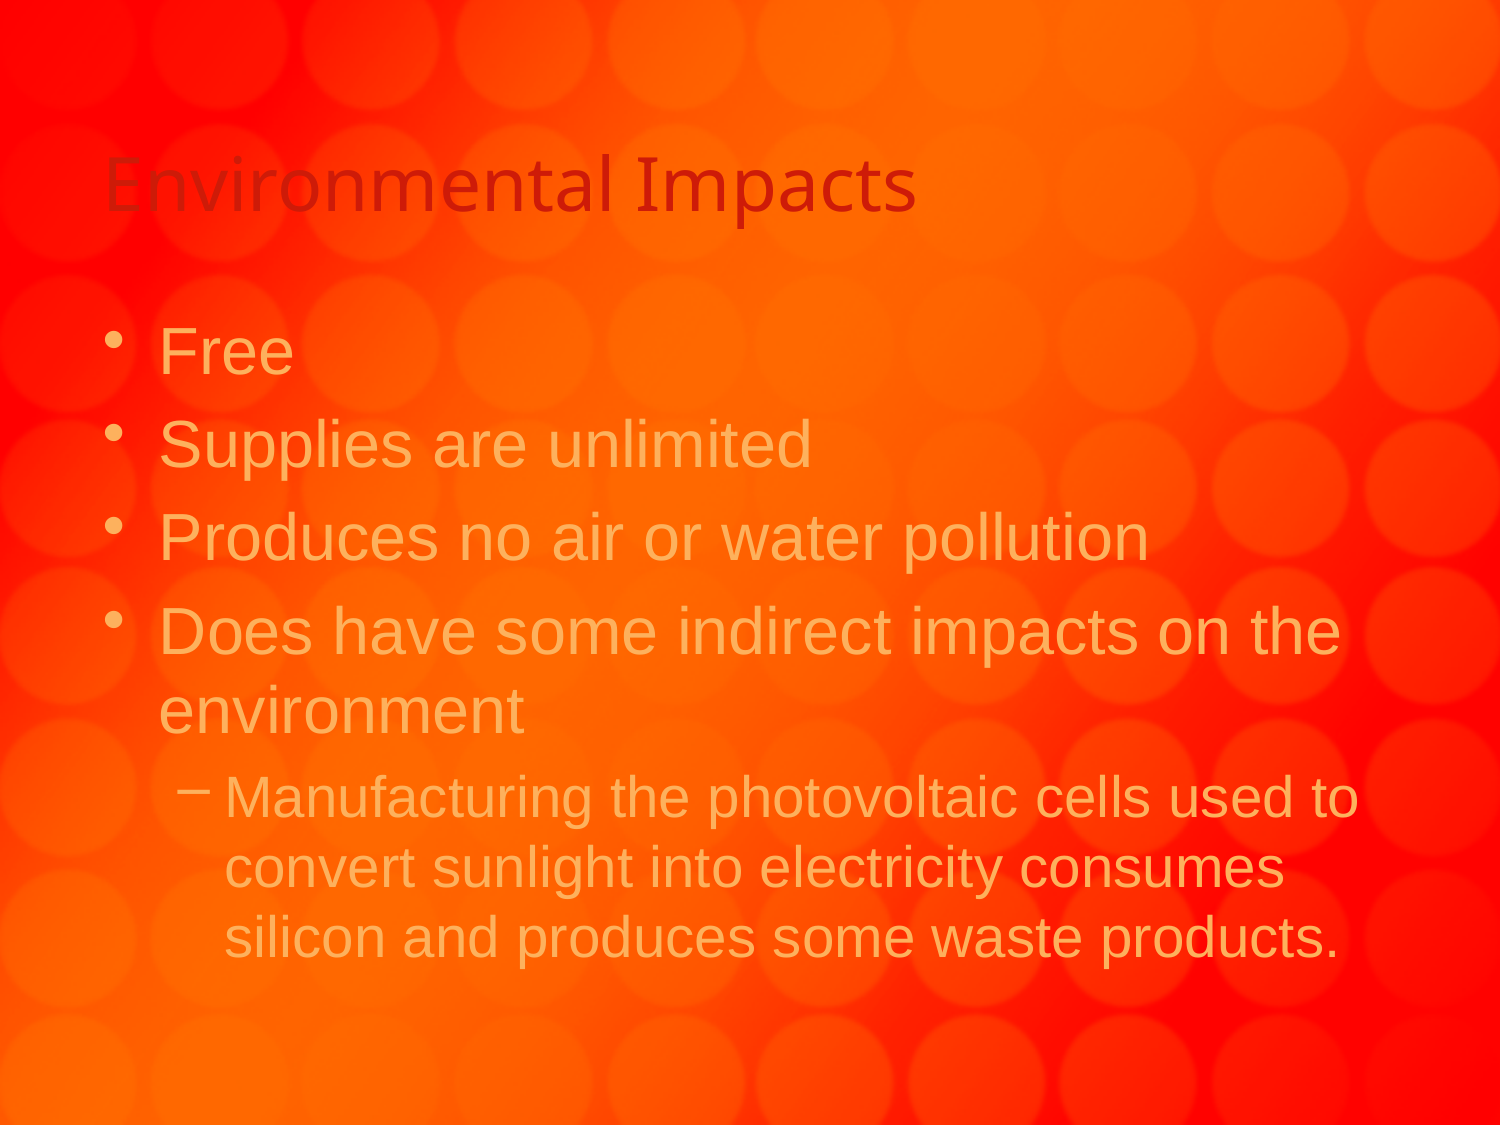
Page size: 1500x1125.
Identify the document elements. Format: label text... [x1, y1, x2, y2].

title Environmental Impacts [87, 99, 1401, 263]
list Free Supplies are unlimited Produces no air or water pollution Does have some indirect impacts on the environment Manufacturing the photovoltaic cells used to convert sunlight into electricity consumes silicon and produces some waste products. [87, 299, 1401, 976]
picture [0, 0, 1500, 1125]
